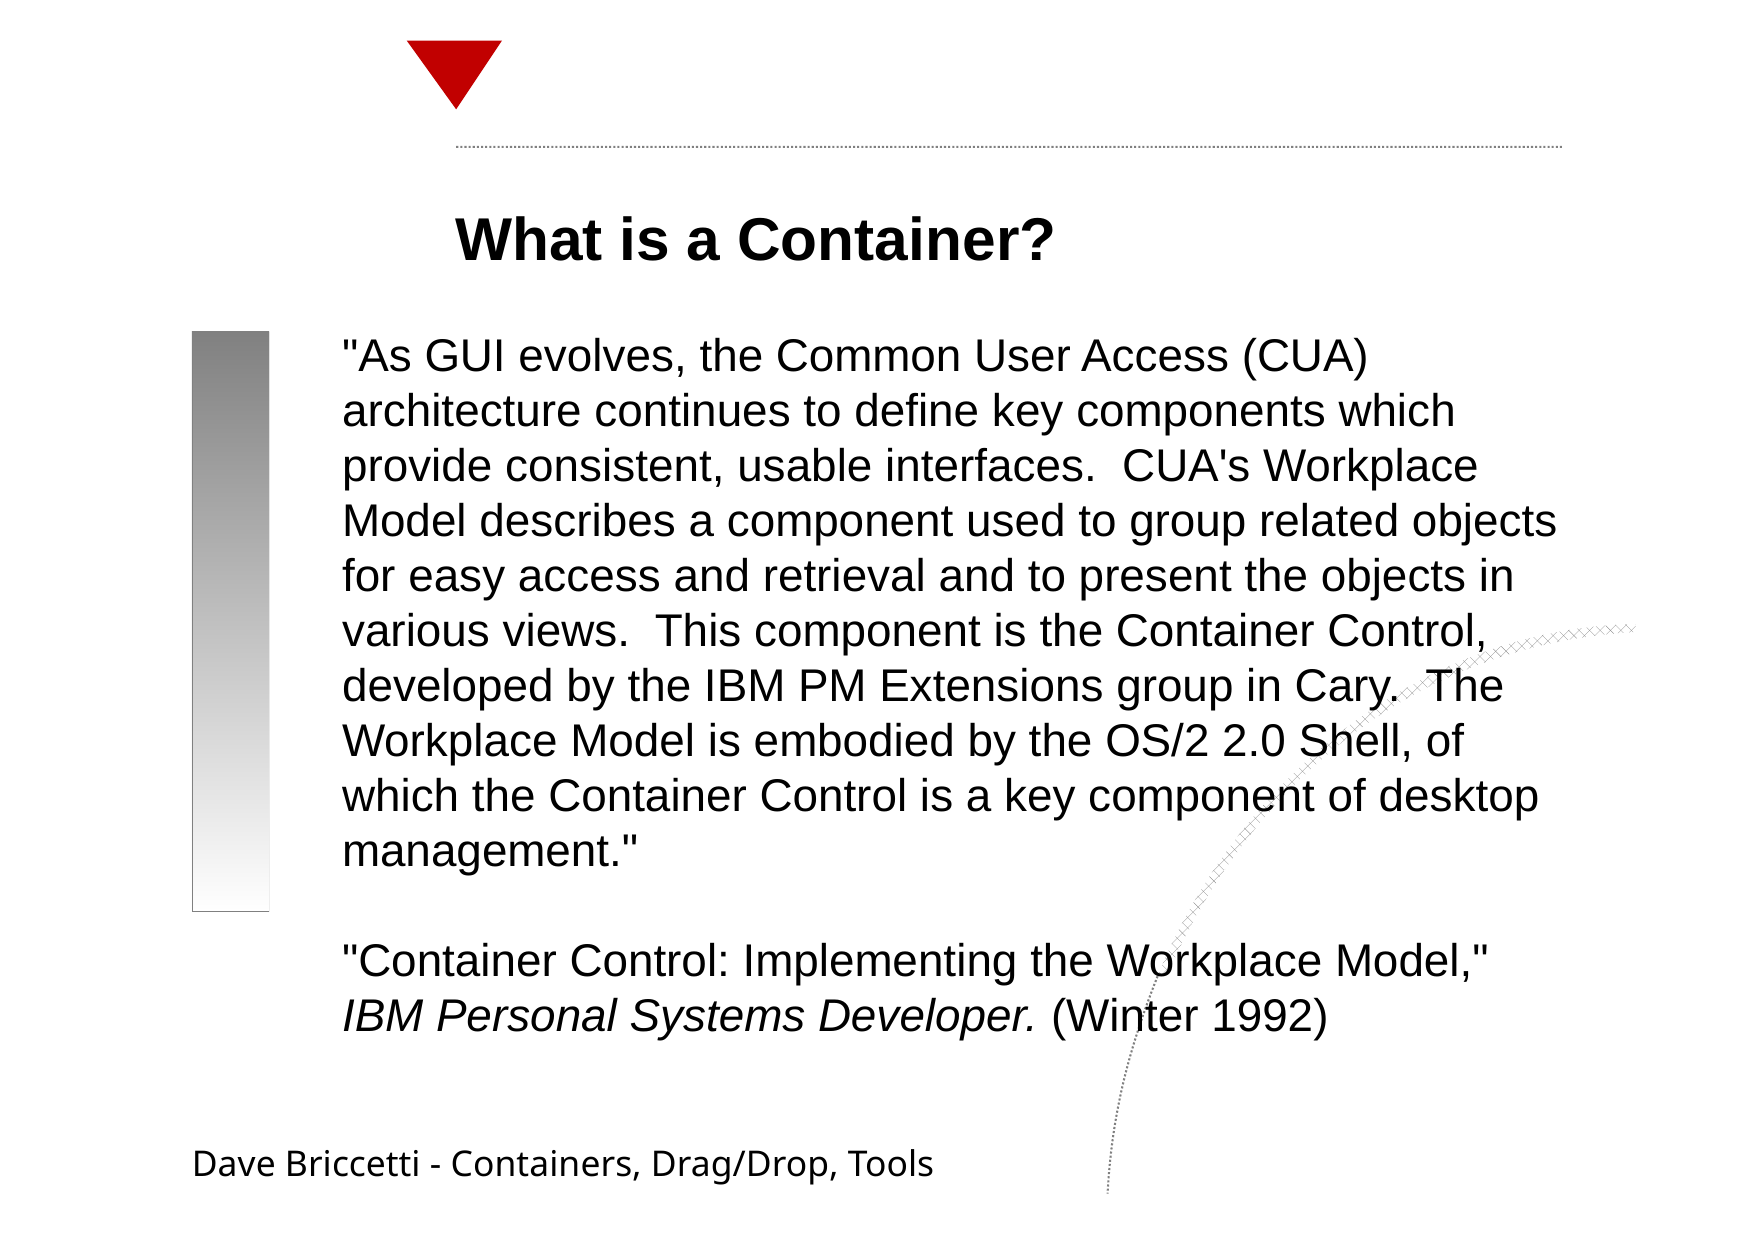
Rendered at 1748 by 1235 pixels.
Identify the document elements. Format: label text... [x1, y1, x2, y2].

text_box "As GUI evolves, the Common User Access (CUA) architecture continues to define key components which provide consistent, usable interfaces. CUA's Workplace Model describes a component used to group related objects for easy access and retrieval and to present the objects in various views. This component is the Container Control, developed by the IBM PM Extensions group in Cary. The Workplace Model is embodied by the OS/2 2.0 Shell, of which the Container Control is a key component of desktop management." "Container Control: Implementing the Workplace Model," IBM Personal Systems Developer. (Winter 1992) [342, 326, 1566, 1041]
text_box [191, 331, 270, 912]
text_box What is a Container? [455, 200, 1568, 273]
text_box [406, 40, 503, 110]
text_box [1112, 1041, 1143, 1141]
text_box [1566, 624, 1636, 641]
text_box Dave Briccetti - Containers, Drag/Drop, Tools [191, 1141, 1505, 1184]
